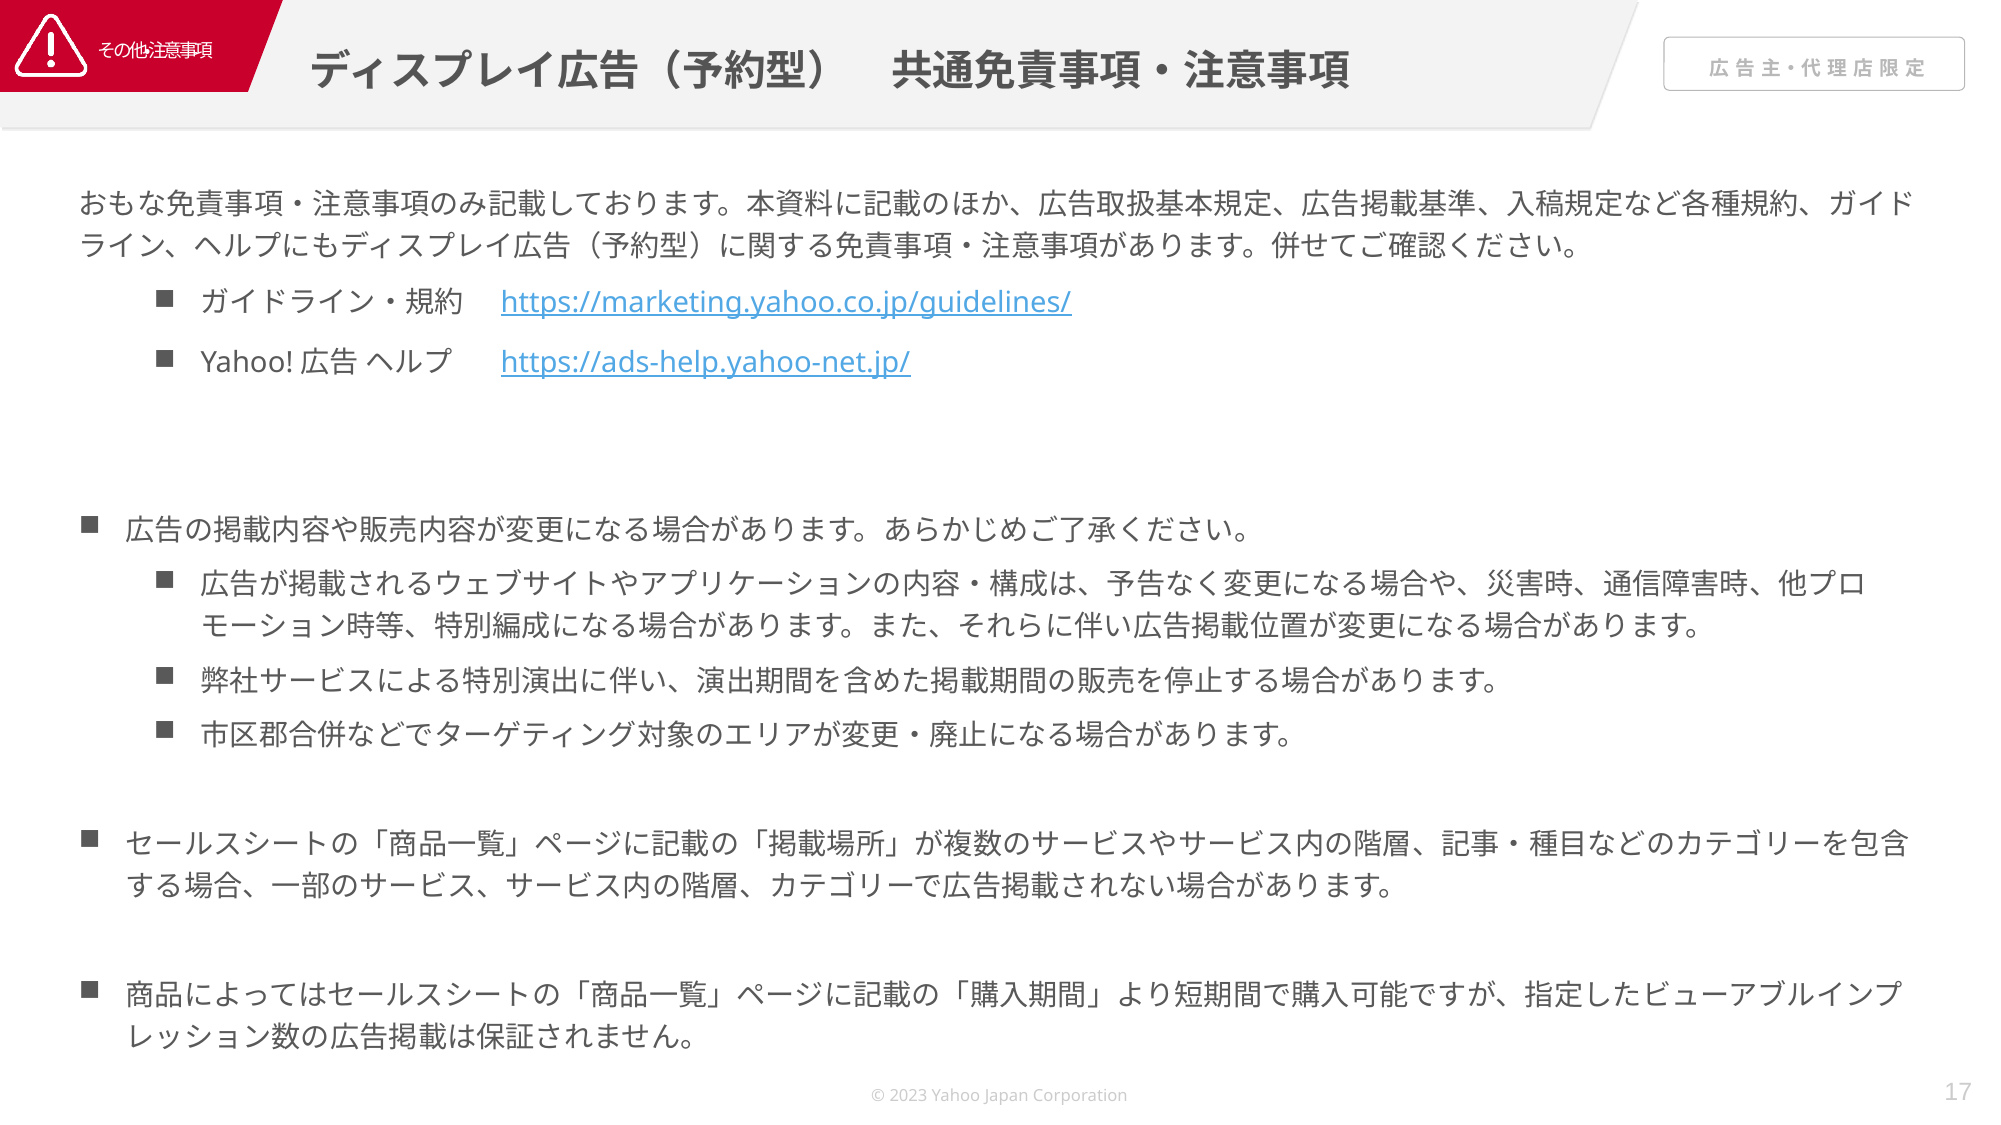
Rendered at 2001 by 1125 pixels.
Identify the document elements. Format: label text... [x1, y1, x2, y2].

text_box おもな免責事項・注意事項のみ記載しております。本資料に記載のほか、広告取扱基本規定、広告掲載基準、入稿規定など各種規約、ガイドライン、ヘルプにもディスプレイ広告（予約型）に関する免責事項・注意事項があります。併せてご確認ください。 ガイドライン・規約 https://marketing.yahoo.co.jp/guidelines/ Yahoo!広告 ヘルプ https://ads-help.yahoo-net.jp/ 広告の掲載内容や販売内容が変更になる場合があります。あらかじめご了承ください。 広告が掲載されるウェブサイトやアプリケーションの内容・構成は、予告なく変更になる場合や、災害時、通信障害時、他プロモーション時等、特別編成になる場合があります。また、それらに伴い広告掲載位置が変更になる場合があります。 弊社サービスによる特別演出に伴い、演出期間を含めた掲載期間の販売を停止する場合があります。 市区郡合併などでターゲティング対象のエリアが変更・廃止になる場合があります。 セールスシートの「商品一覧」ページに記載の「掲載場所」が複数のサービスやサービス内の階層、記事・種目などのカテゴリーを包含する場合、一部のサービス、サービス内の階層、カテゴリーで広告掲載されない場合があります。 商品によってはセールスシートの「商品一覧」ページに記載の「購入期間」より短期間で購入可能ですが、指定したビューアブルインプレッション数の広告掲載は保証されません。 [78, 178, 1922, 1054]
picture [8, 4, 92, 87]
list その他・注意事項 [97, 13, 240, 81]
list ディスプレイ広告（予約型） 共通免責事項・注意事項 [309, 41, 1645, 97]
